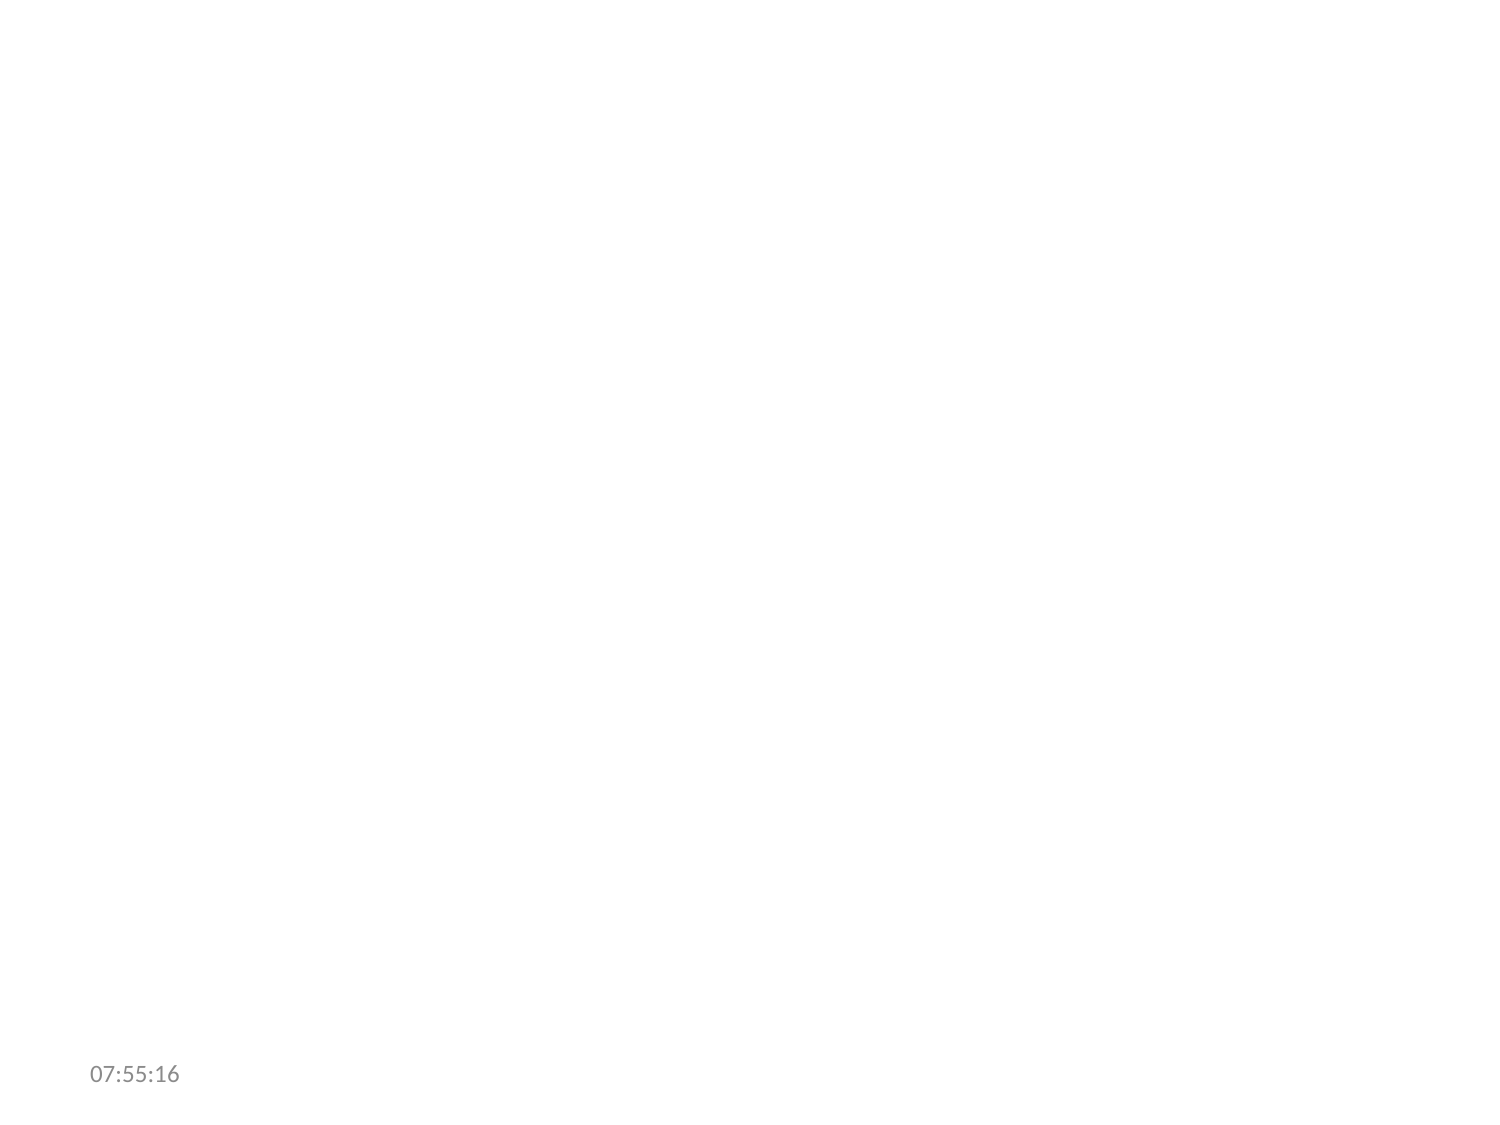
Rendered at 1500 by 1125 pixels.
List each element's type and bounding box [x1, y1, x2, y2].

slide_number [75, 1042, 425, 1103]
